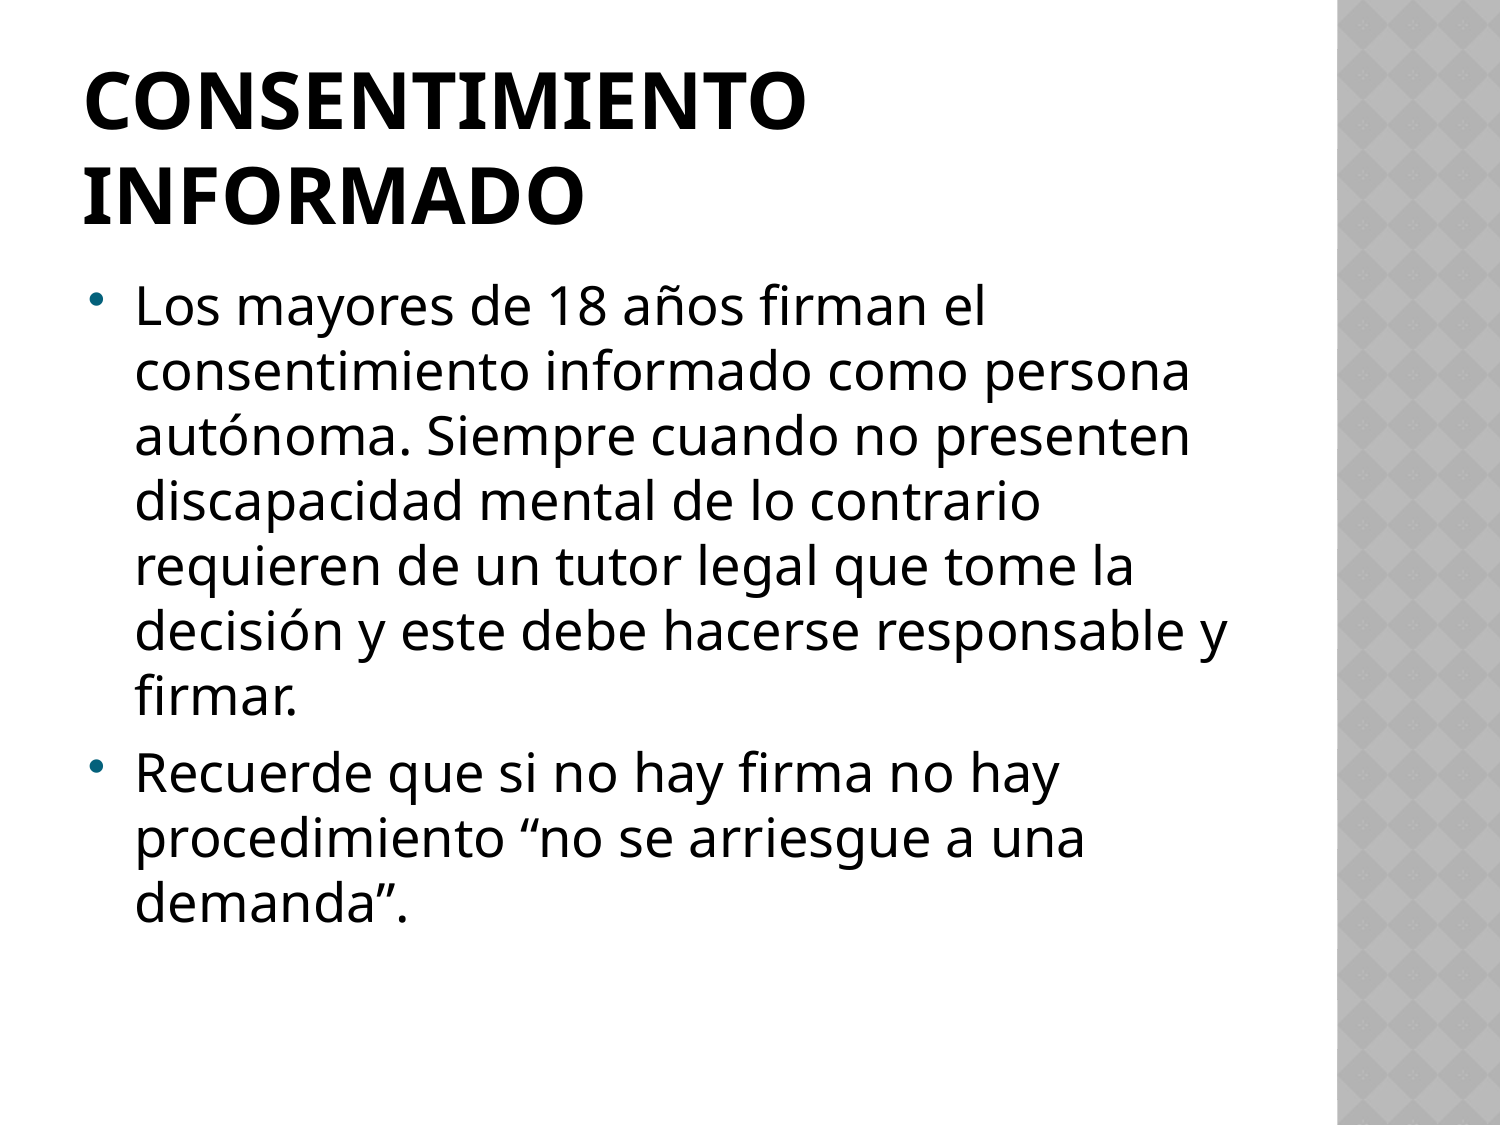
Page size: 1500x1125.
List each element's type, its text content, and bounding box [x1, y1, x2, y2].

title Consentimiento informado [75, 52, 1263, 240]
list Los mayores de 18 años firman el consentimiento informado como persona autónoma. Siempre cuando no presenten discapacidad mental de lo contrario requieren de un tutor legal que tome la decisión y este debe hacerse responsable y firmar. Recuerde que si no hay firma no hay procedimiento “no se arriesgue a una demanda”. [75, 264, 1263, 1059]
